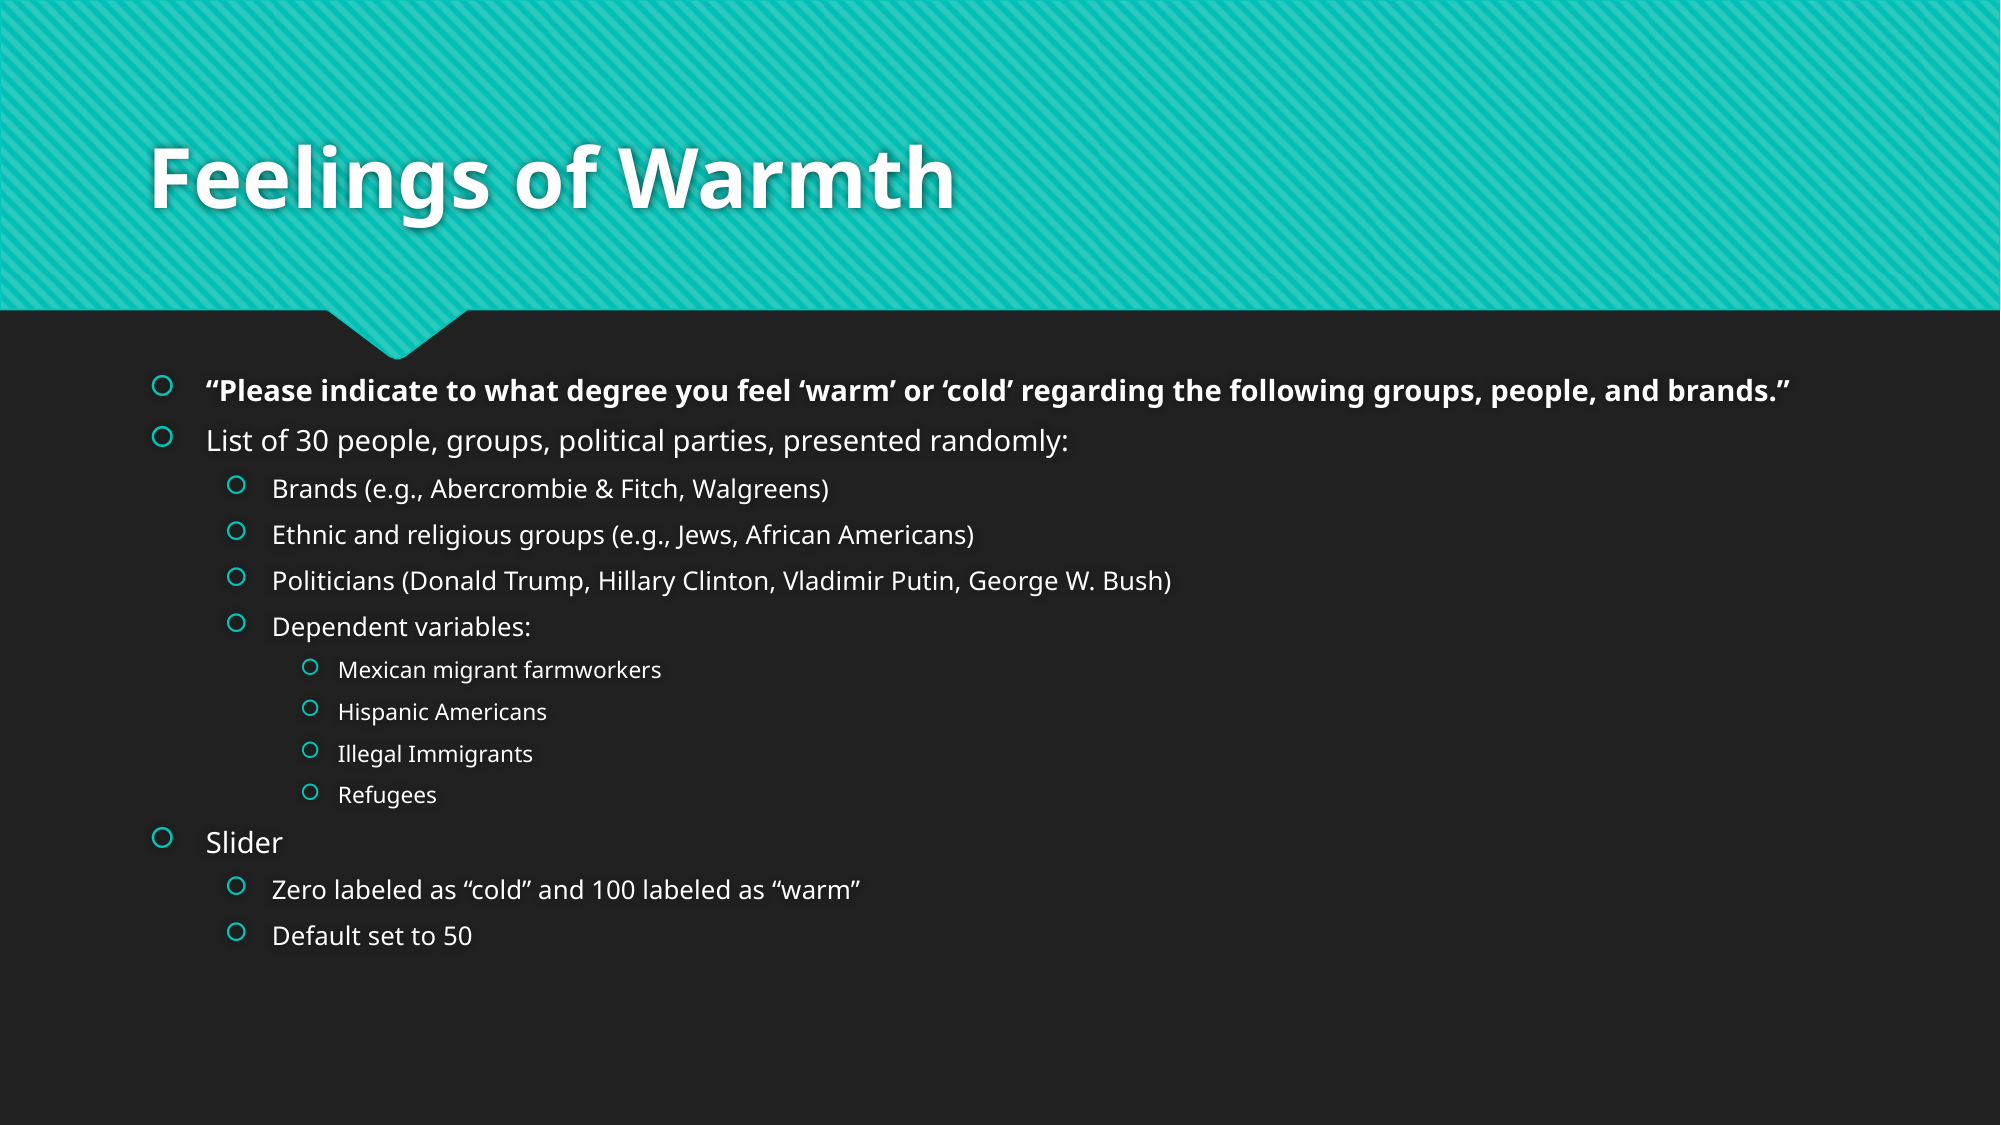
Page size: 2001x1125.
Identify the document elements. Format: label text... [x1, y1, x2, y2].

title Feelings of Warmth [132, 73, 1868, 233]
list “Please indicate to what degree you feel ‘warm’ or ‘cold’ regarding the following groups, people, and brands.” List of 30 people, groups, political parties, presented randomly: Brands (e.g., Abercrombie & Fitch, Walgreens) Ethnic and religious groups (e.g., Jews, African Americans) Politicians (Donald Trump, Hillary Clinton, Vladimir Putin, George W. Bush) Dependent variables: Mexican migrant farmworkers Hispanic Americans Illegal Immigrants Refugees Slider Zero labeled as “cold” and 100 labeled as “warm” Default set to 50 [134, 364, 1866, 962]
